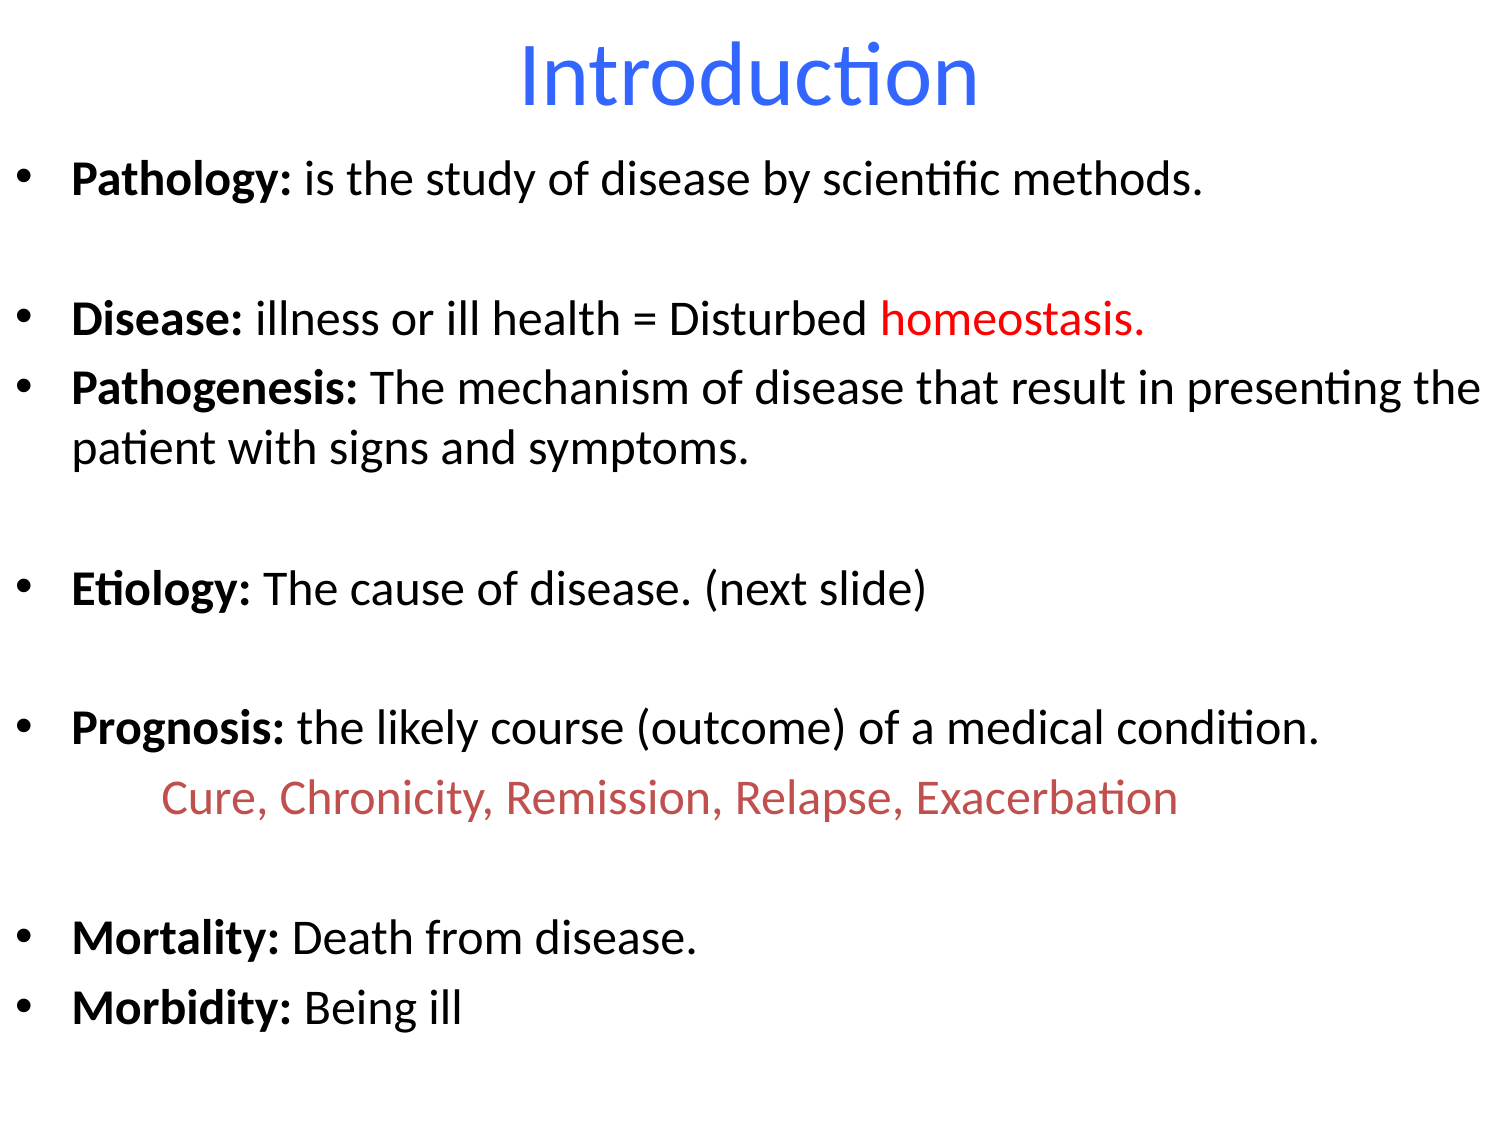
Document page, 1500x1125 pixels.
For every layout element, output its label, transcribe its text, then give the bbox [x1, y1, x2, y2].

list Pathology: is the study of disease by scientific methods. Disease: illness or ill health = Disturbed homeostasis. Pathogenesis: The mechanism of disease that result in presenting the patient with signs and symptoms. Etiology: The cause of disease. (next slide) Prognosis: the likely course (outcome) of a medical condition. Cure, Chronicity, Remission, Relapse, Exacerbation Mortality: Death from disease. Morbidity: Being ill [0, 137, 1500, 1125]
title Introduction [75, 0, 1425, 137]
